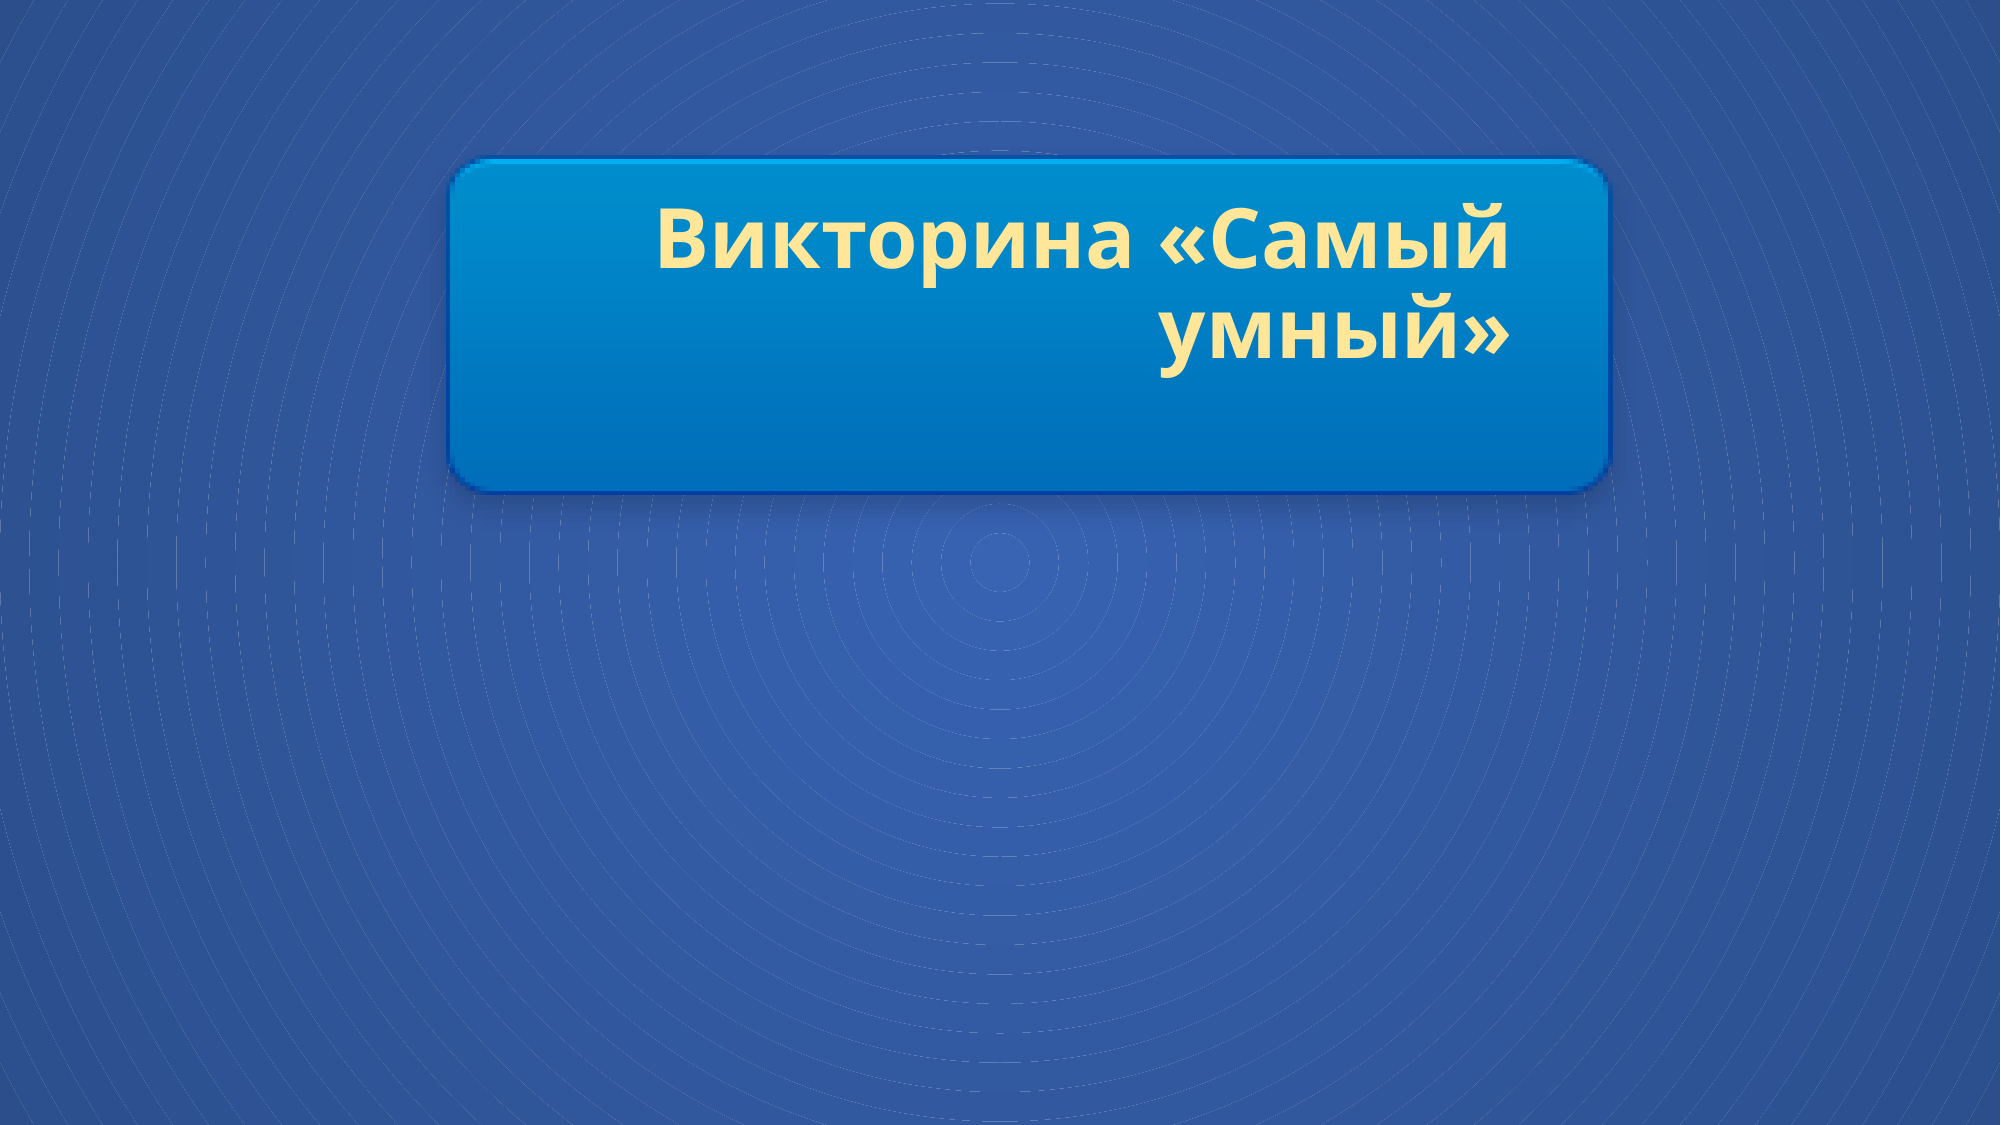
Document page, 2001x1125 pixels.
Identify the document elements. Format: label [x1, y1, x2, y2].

picture [324, 105, 1657, 563]
